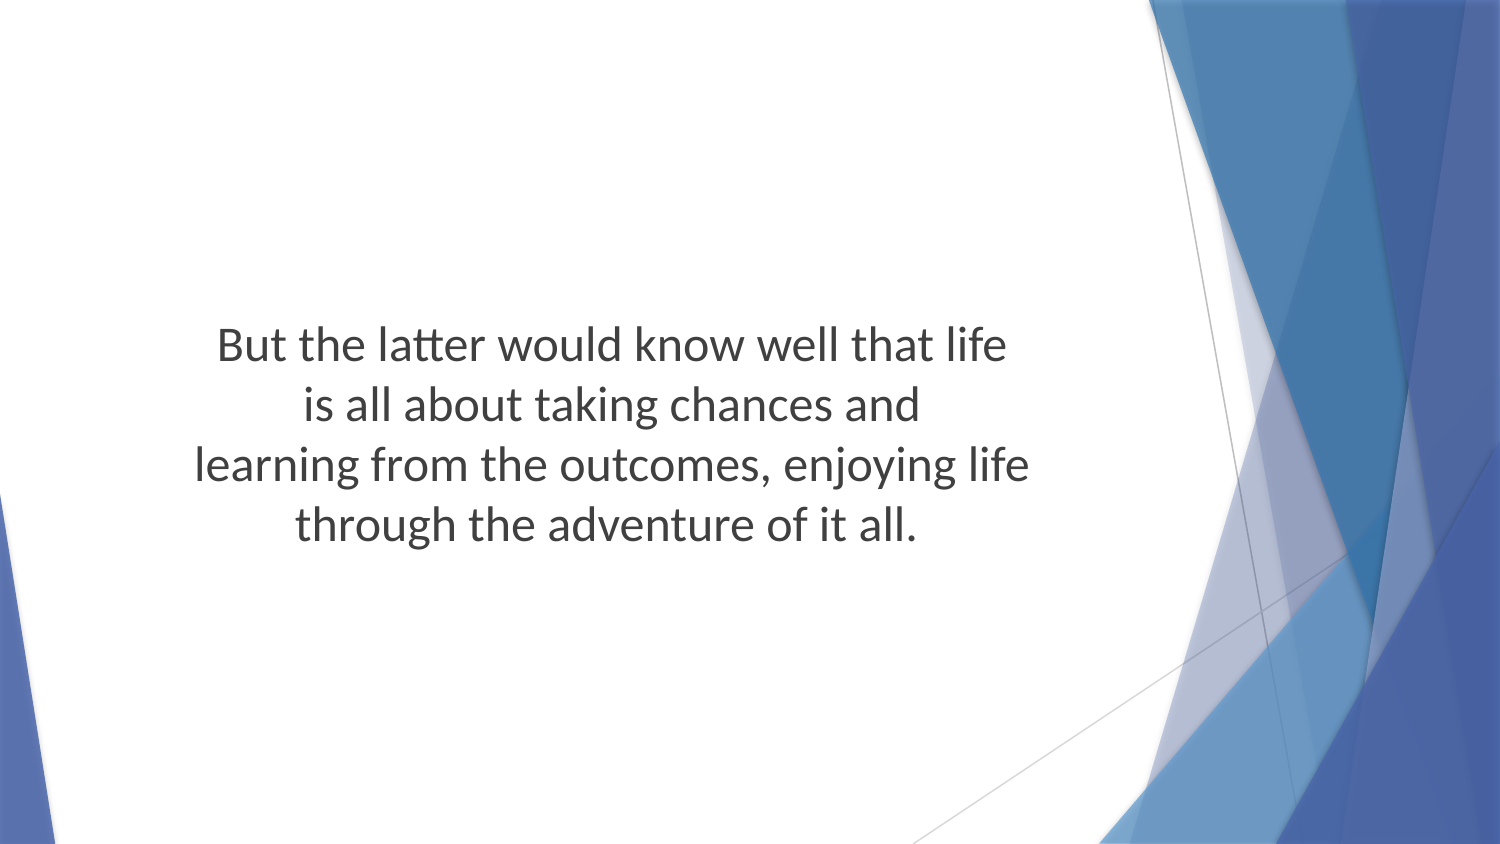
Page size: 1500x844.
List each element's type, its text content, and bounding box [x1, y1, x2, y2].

list But the latter would know well that life is all about taking chances and learning from the outcomes, enjoying life through the adventure of it all. [83, 303, 1141, 600]
